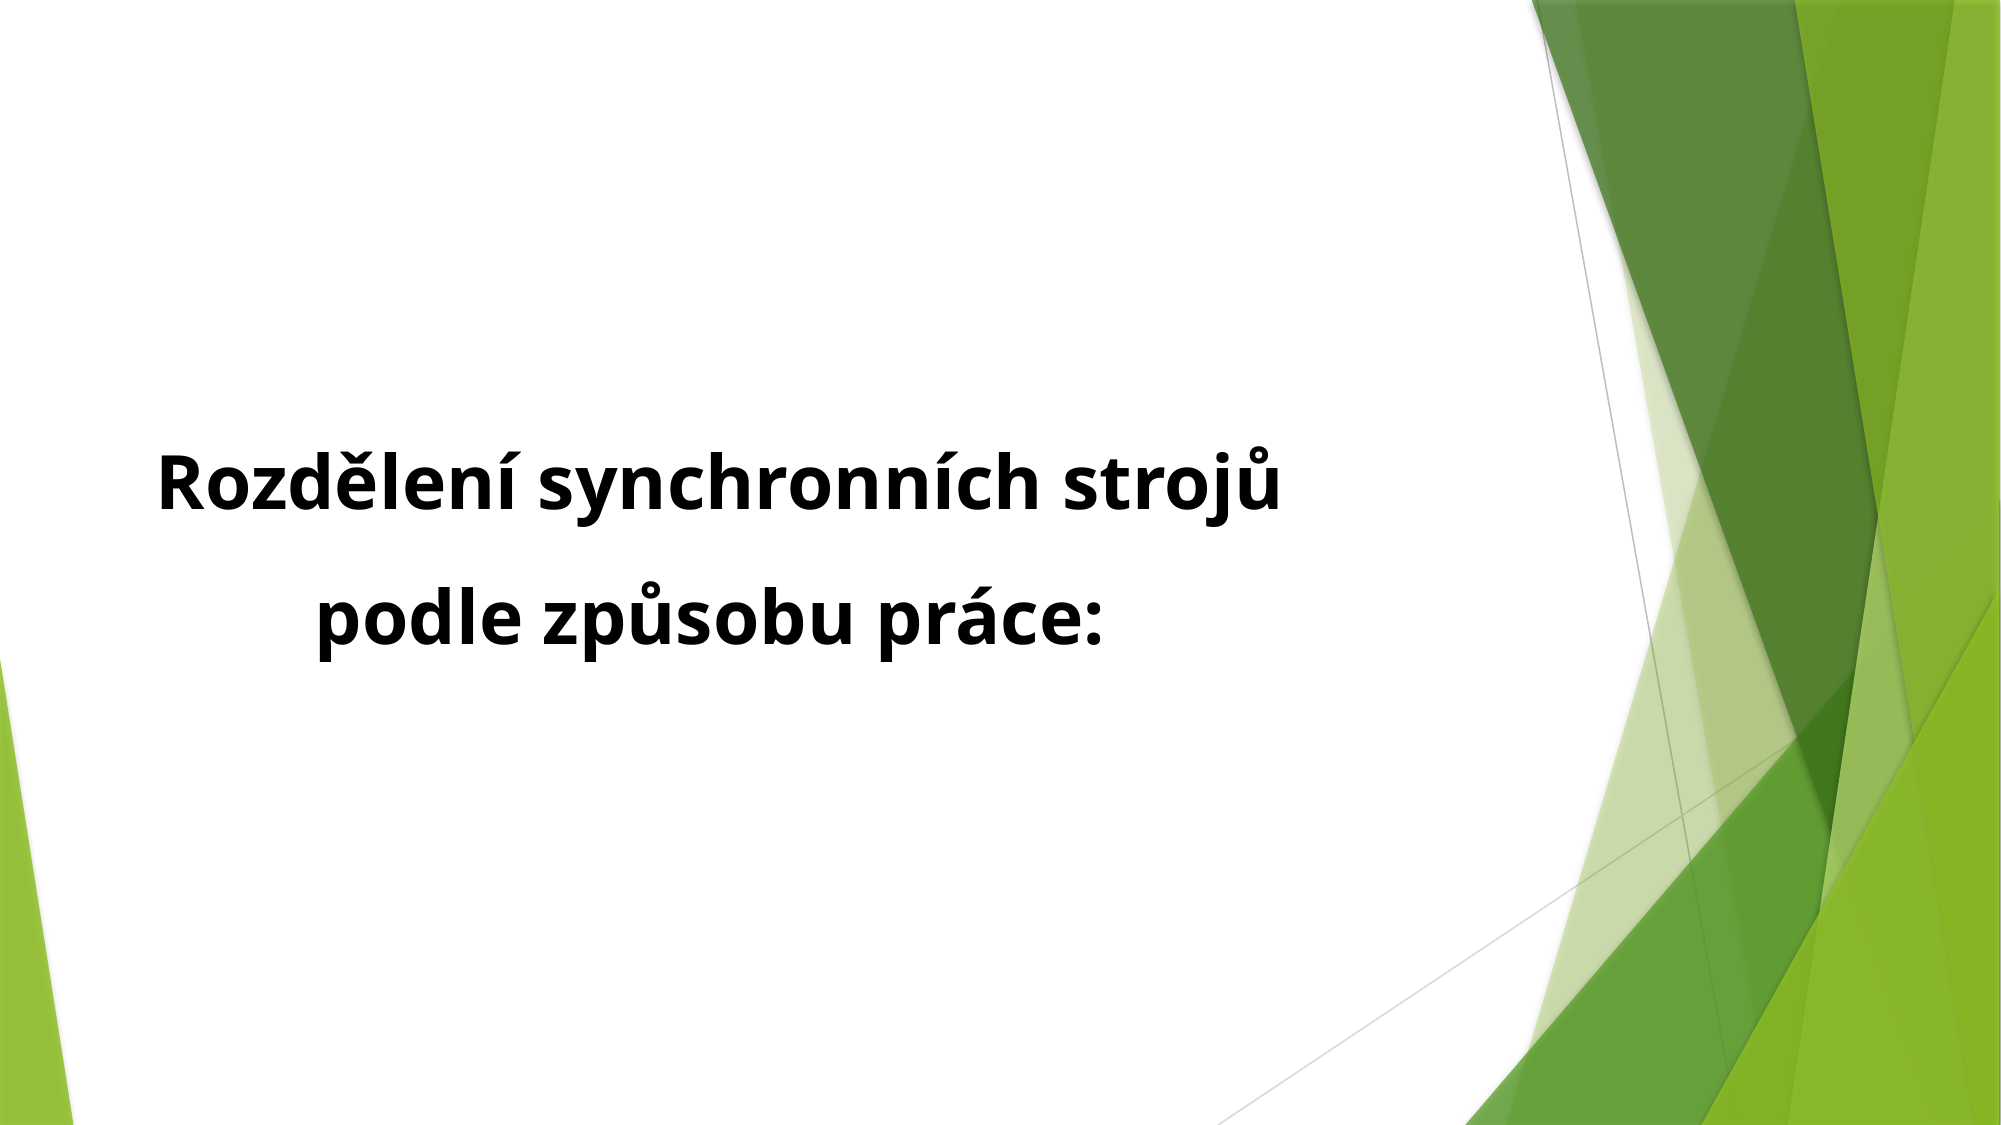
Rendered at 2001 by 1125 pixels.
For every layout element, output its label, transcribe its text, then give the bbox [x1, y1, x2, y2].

text_box Rozdělení synchronních strojů podle způsobu práce: [141, 381, 1299, 667]
